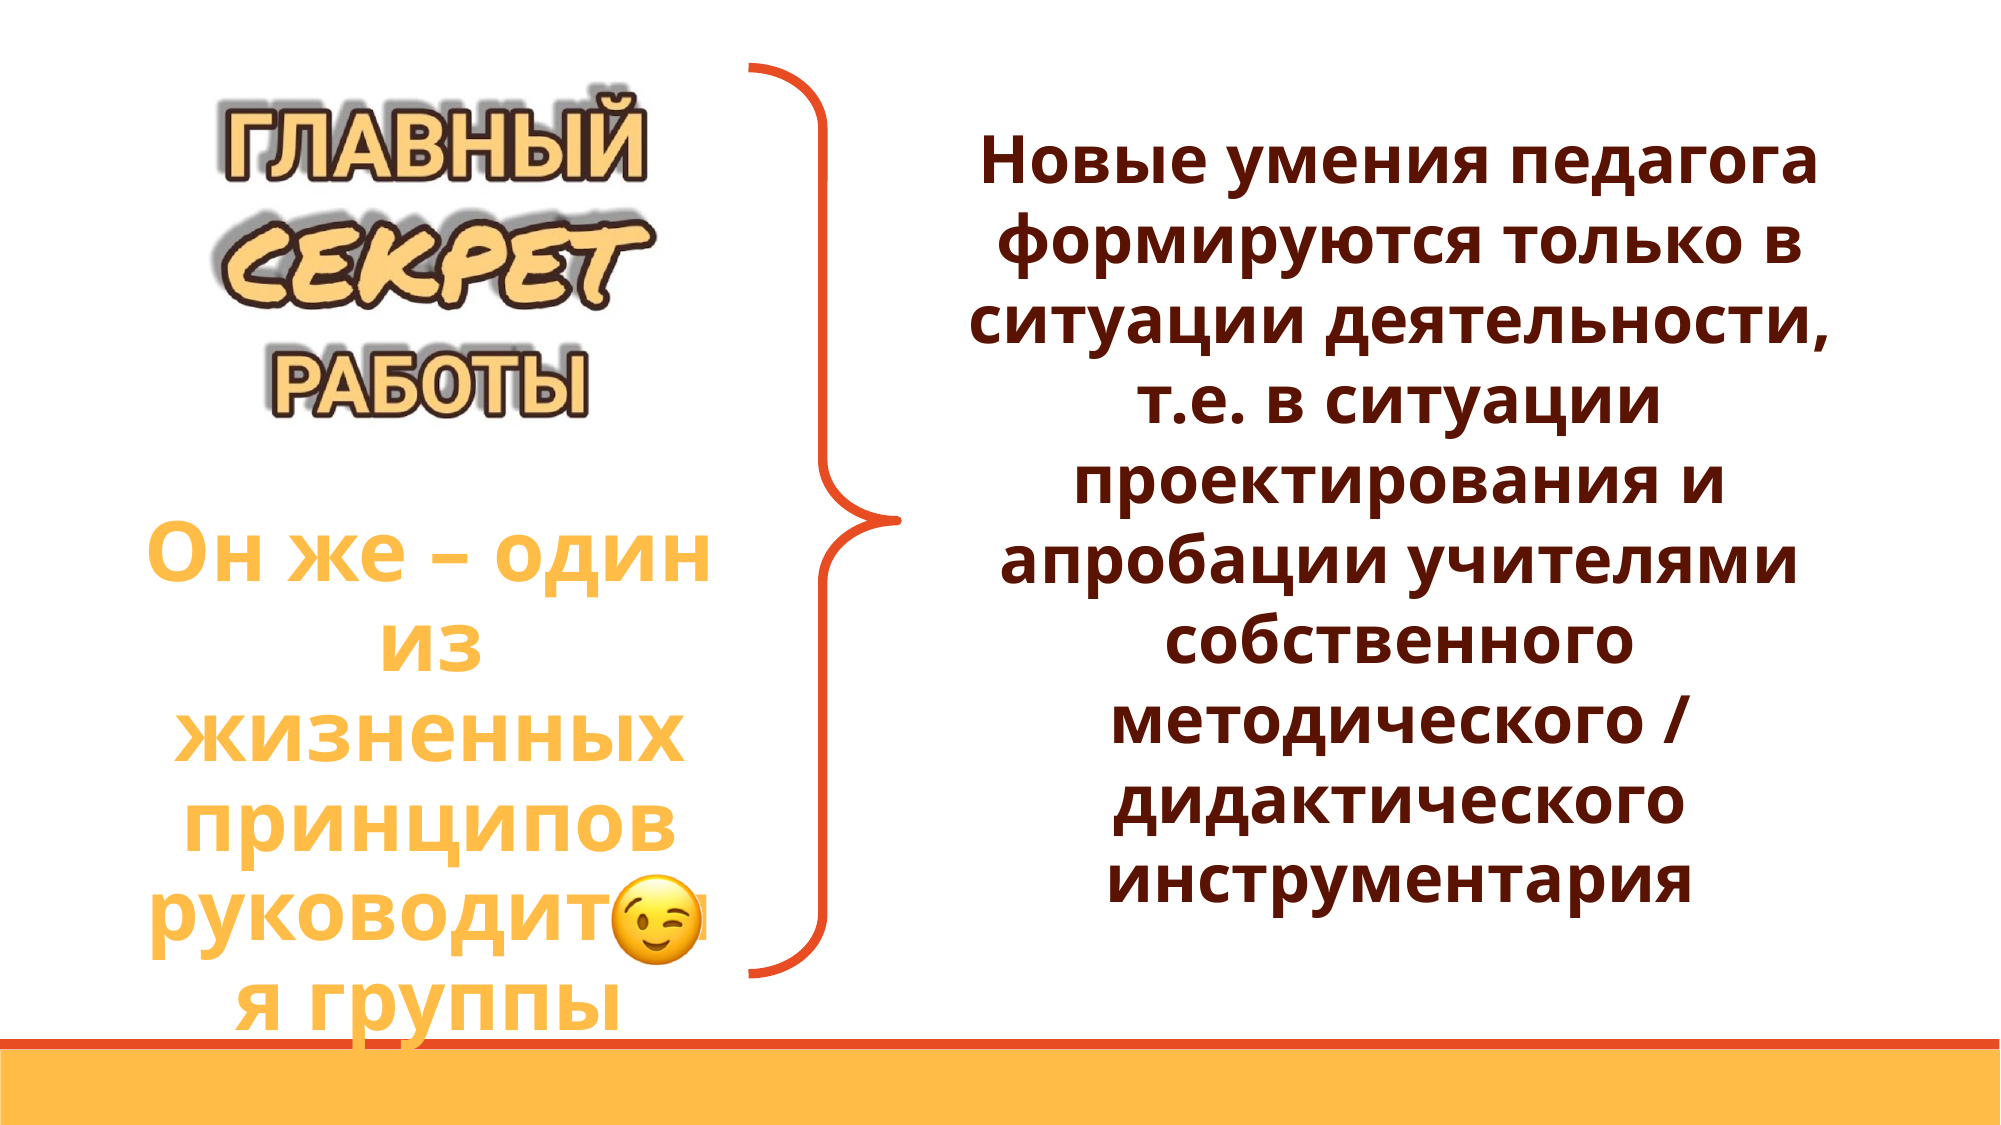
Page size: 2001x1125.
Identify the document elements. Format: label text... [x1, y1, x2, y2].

picture [605, 868, 708, 969]
text_box [748, 66, 896, 975]
picture [166, 44, 693, 436]
text_box Он же – один из жизненных принципов руководителя группы [111, 501, 749, 1057]
text_box Новые умения педагога формируются только в ситуации деятельности, т.е. в ситуации проектирования и апробации учителями собственного методического / дидактического инструментария [896, 109, 1904, 924]
